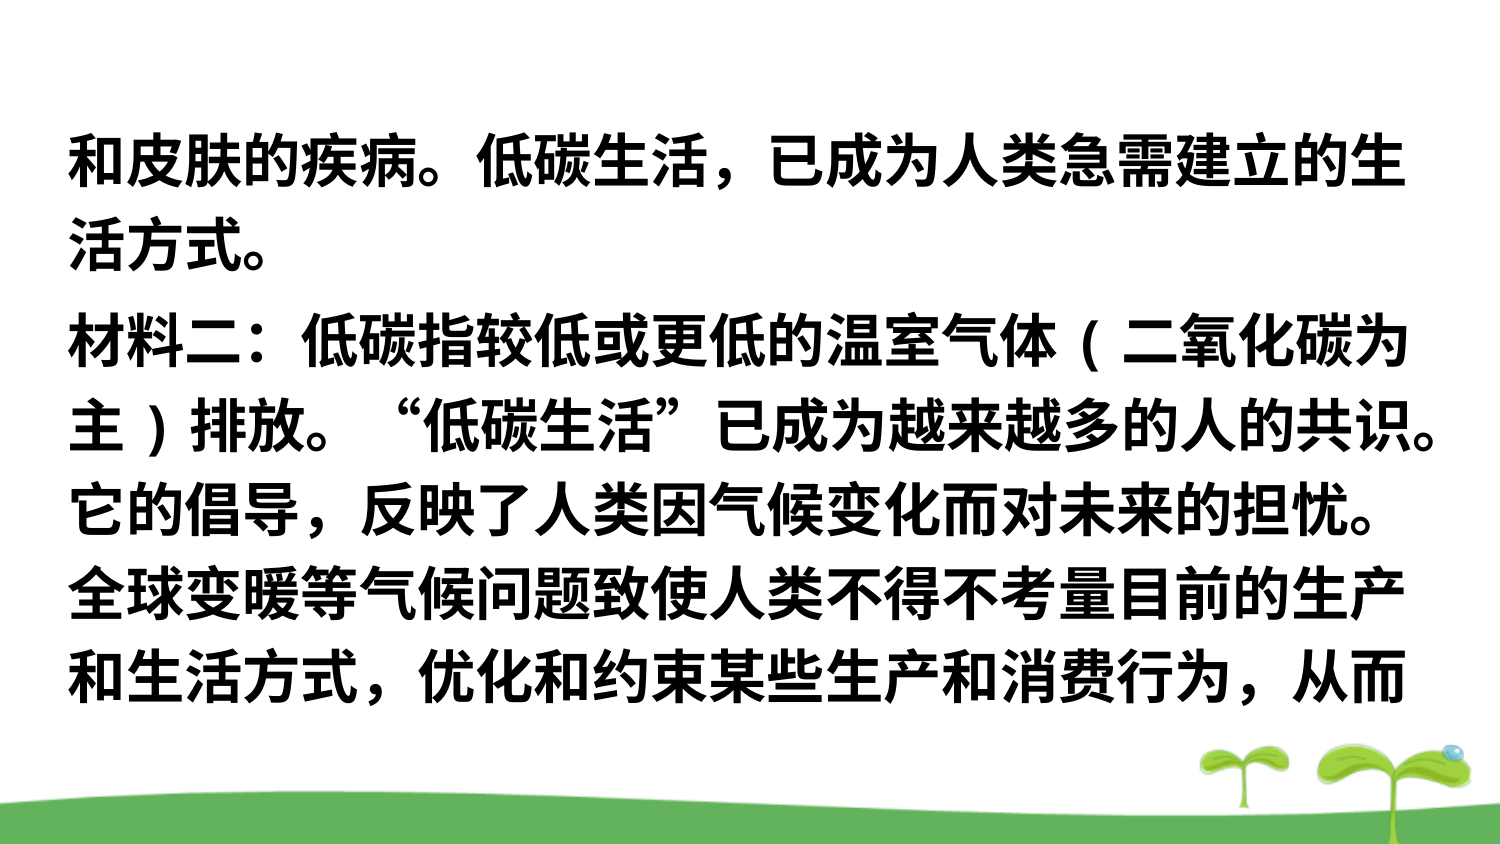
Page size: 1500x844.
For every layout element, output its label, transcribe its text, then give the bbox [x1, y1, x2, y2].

text_box 和皮肤的疾病。低碳生活，已成为人类急需建立的生活方式。 材料二：低碳指较低或更低的温室气体(二氧化碳为主)排放。“低碳生活”已成为越来越多的人的共识。它的倡导，反映了人类因气候变化而对未来的担忧。全球变暖等气候问题致使人类不得不考量目前的生产和生活方式，优化和约束某些生产和消费行为，从而 [53, 102, 1436, 718]
picture [0, 0, 1500, 844]
